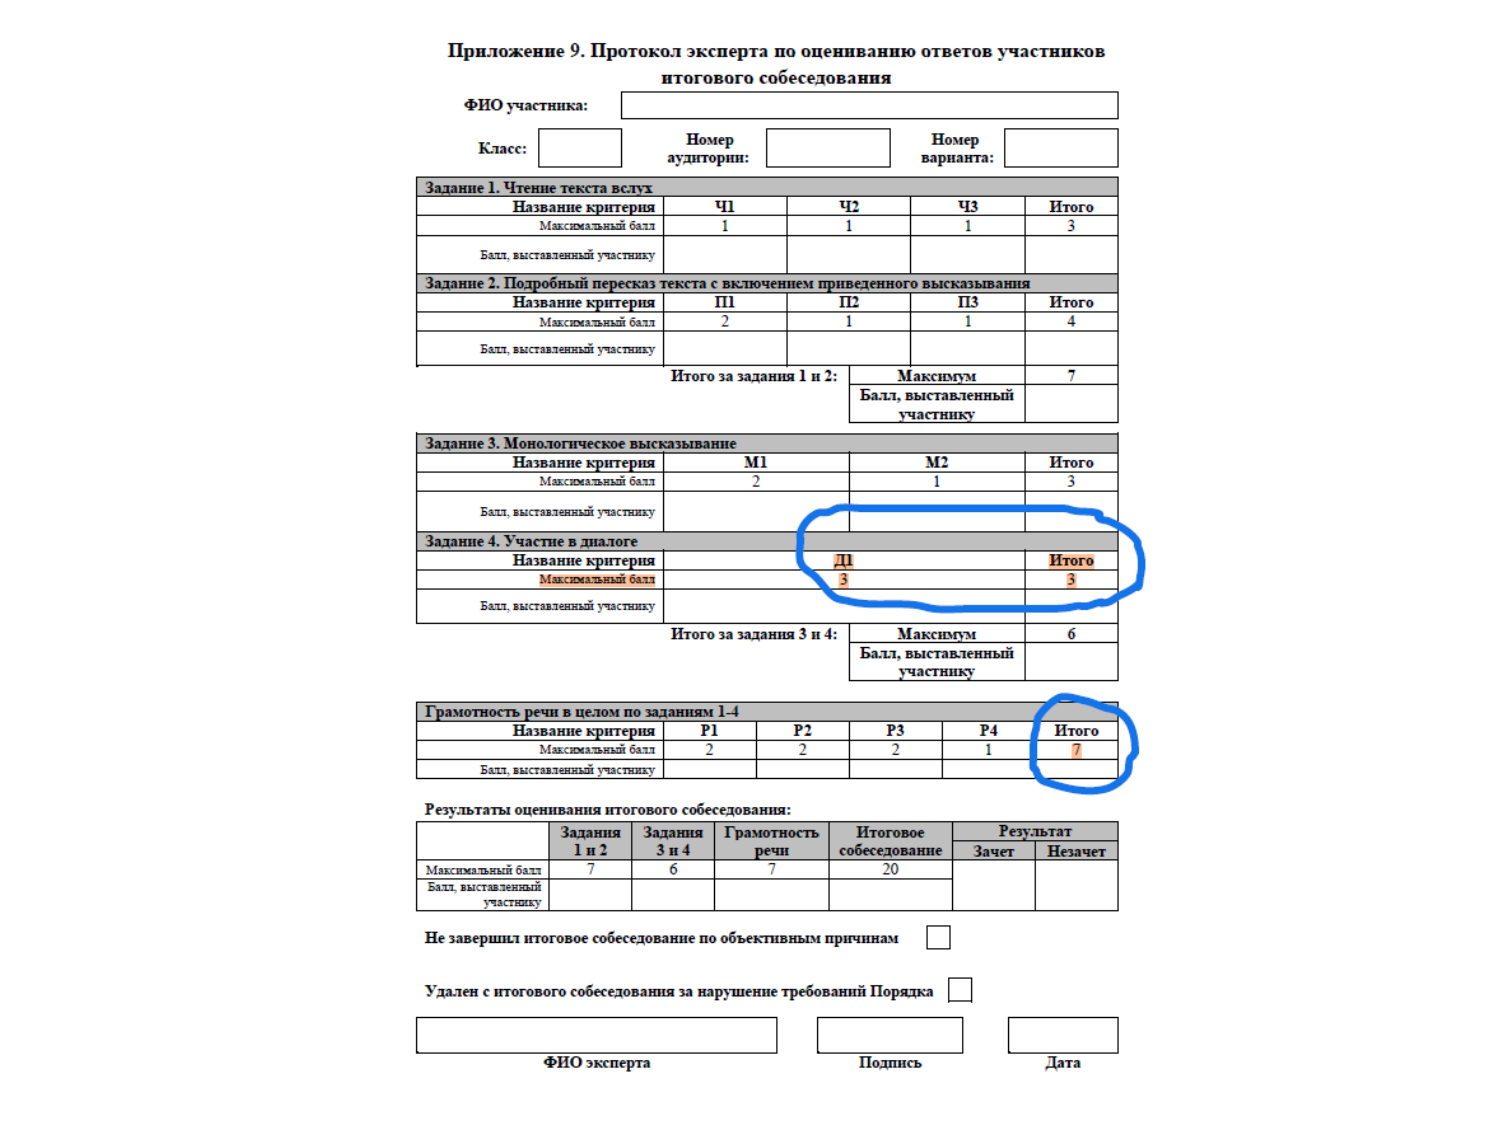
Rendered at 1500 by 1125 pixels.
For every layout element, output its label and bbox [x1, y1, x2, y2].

picture [383, 32, 1157, 1092]
